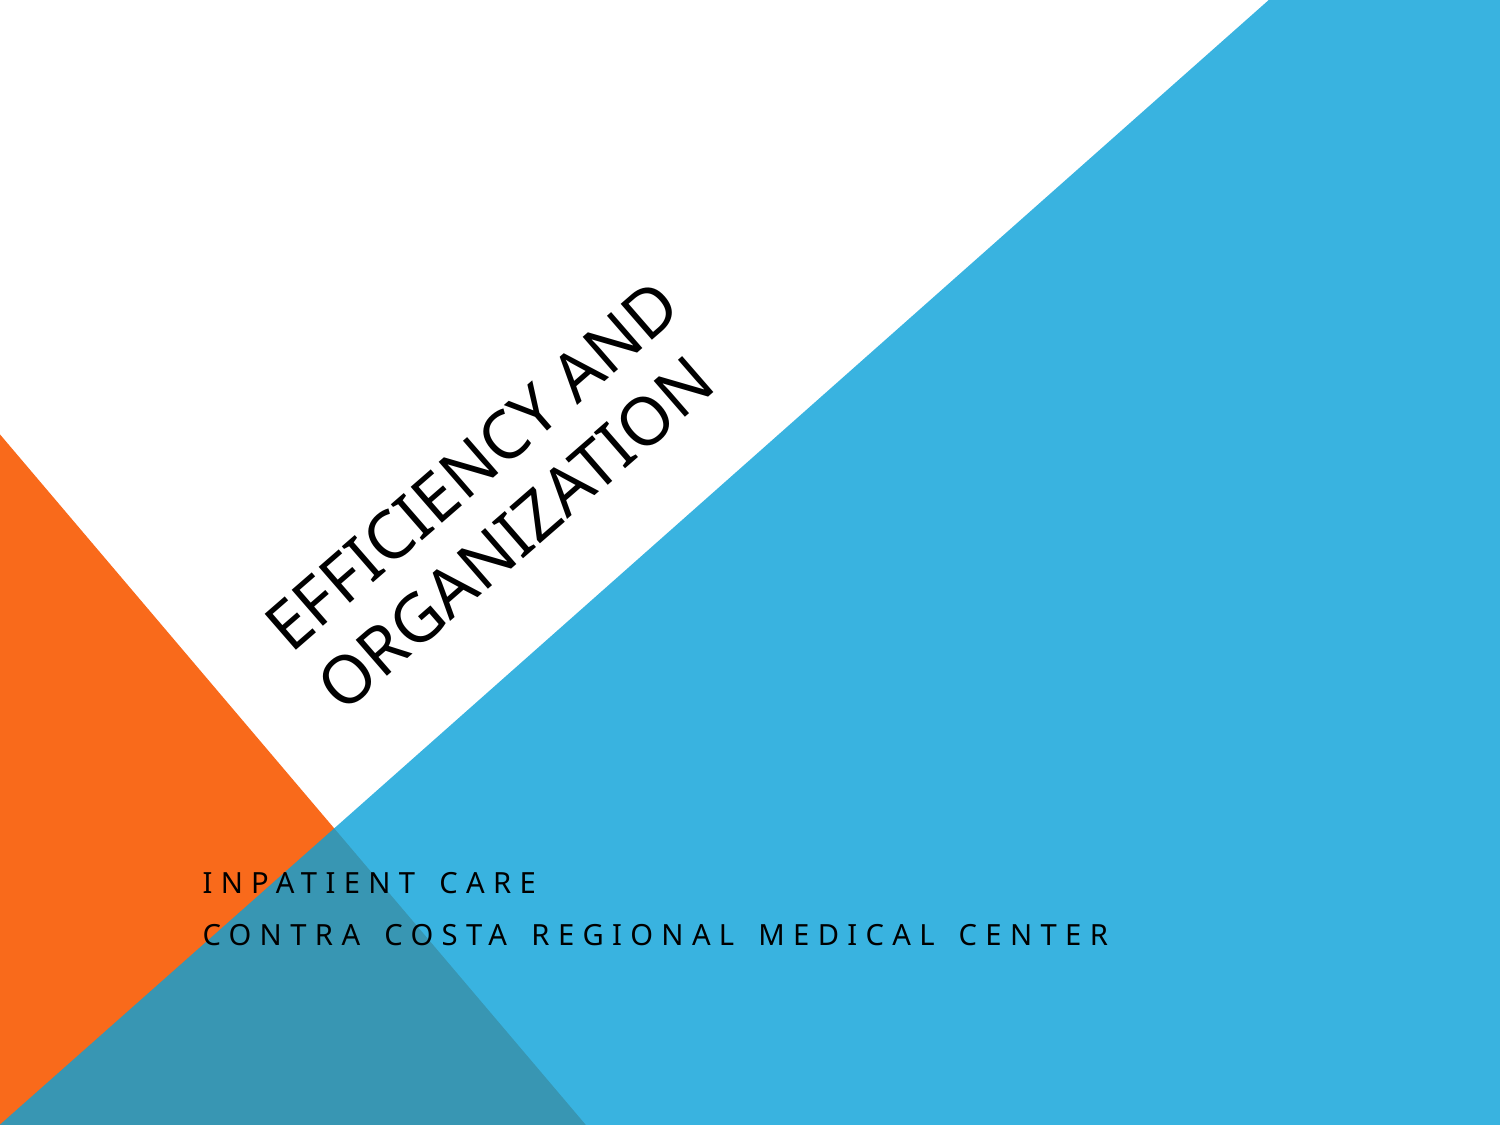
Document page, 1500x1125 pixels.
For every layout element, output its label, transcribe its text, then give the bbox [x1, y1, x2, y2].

title Efficiency and Organization [212, 4, 1012, 736]
subtitle Inpatient Care Contra Costa Regional Medical Center [187, 862, 1313, 975]
